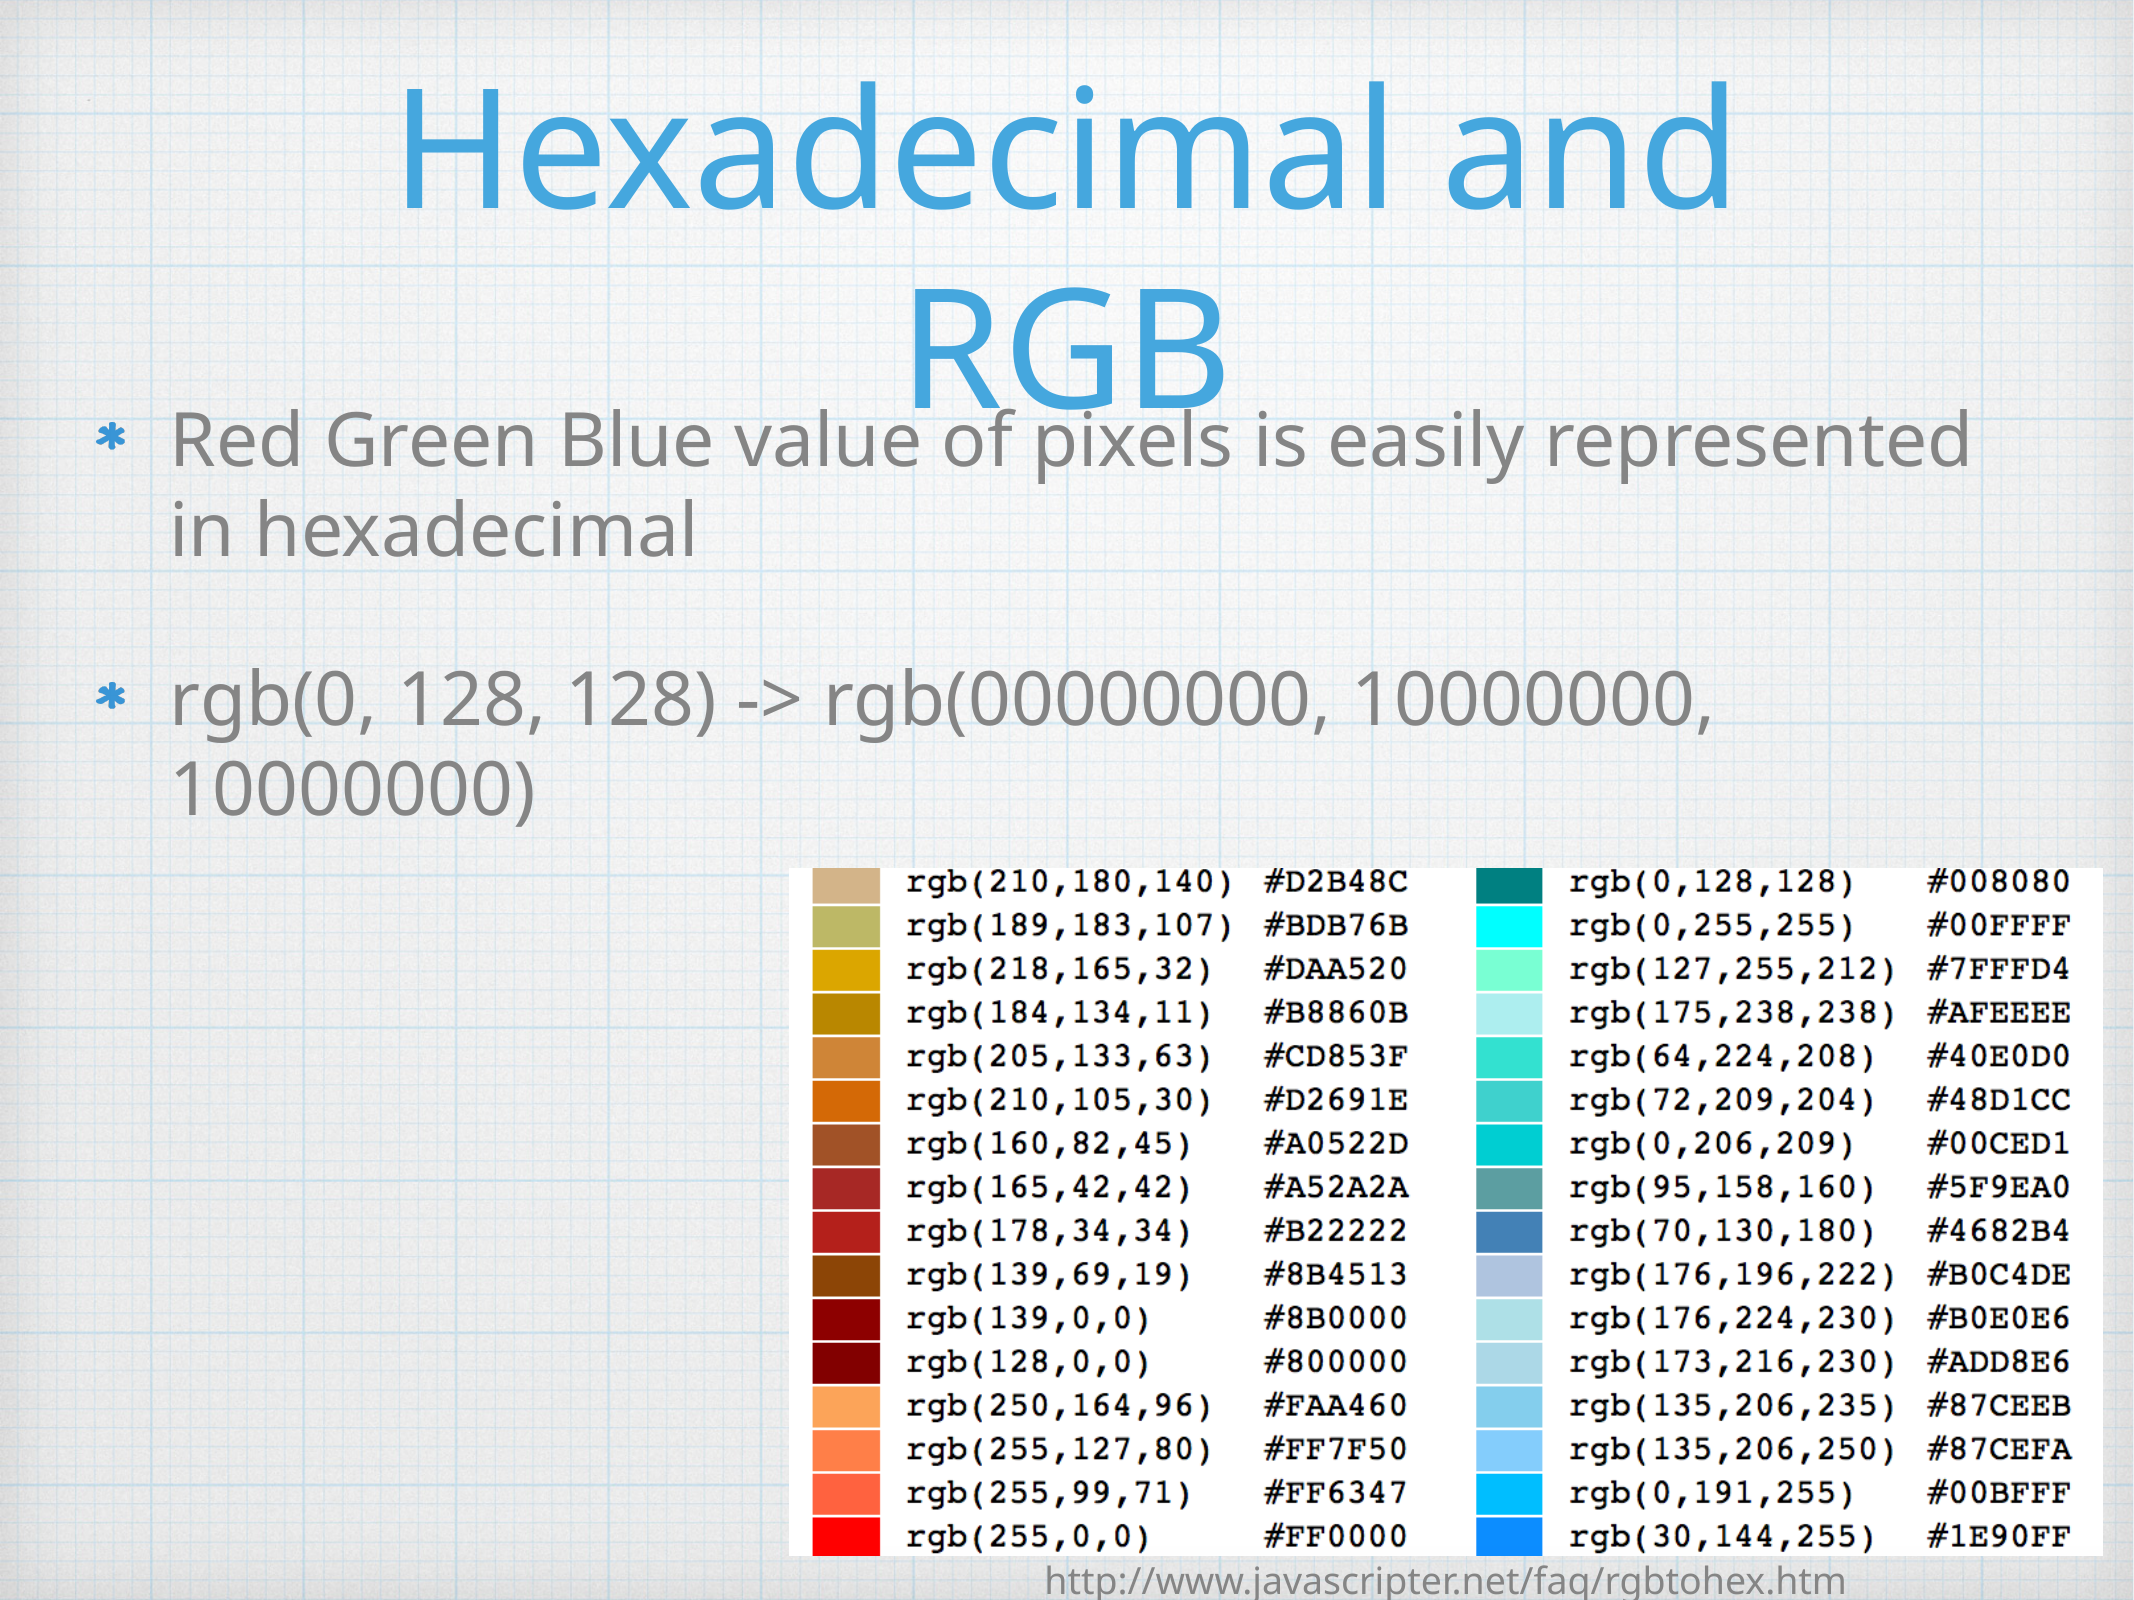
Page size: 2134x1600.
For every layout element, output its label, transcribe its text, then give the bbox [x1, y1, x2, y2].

picture [0, 0, 2134, 1600]
list Red Green Blue value of pixels is easily represented in hexadecimal rgb(0, 128, 128) -> rgb(00000000, 10000000, 10000000) [87, 382, 2002, 1393]
text_box http://www.javascripter.net/faq/rgbtohex.htm [1035, 1556, 1856, 1600]
title Hexadecimal and RGB [207, 41, 1926, 382]
